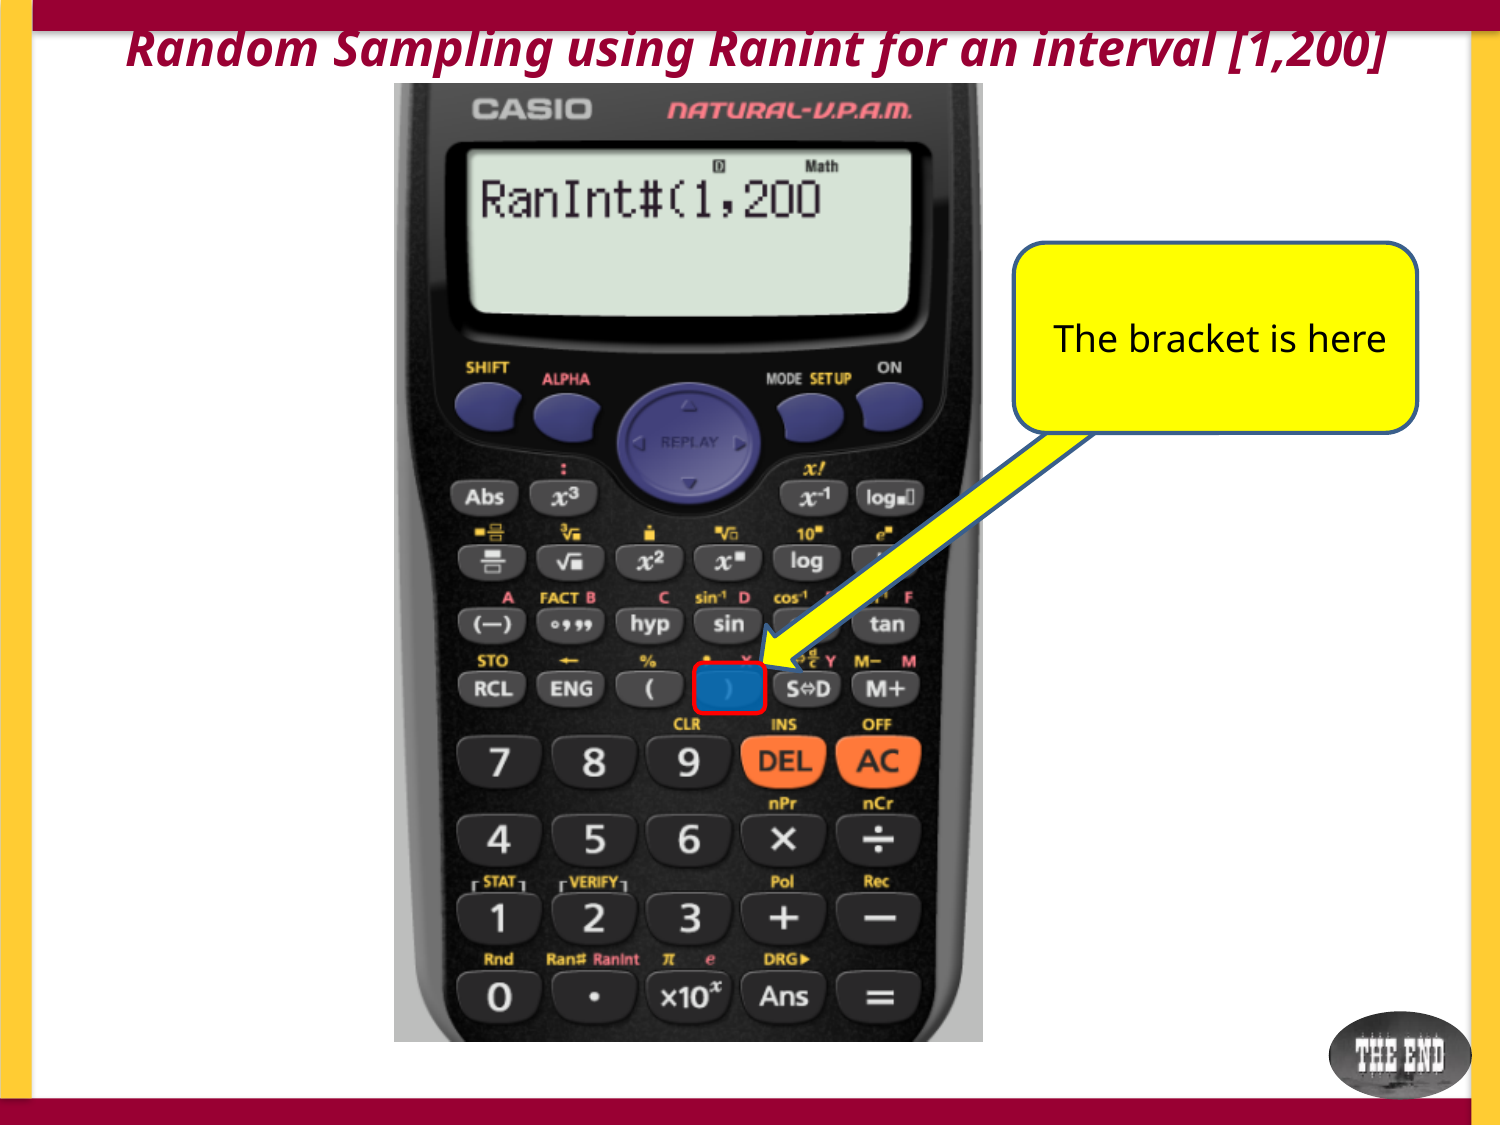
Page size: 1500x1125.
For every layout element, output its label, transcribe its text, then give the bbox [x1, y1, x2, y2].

text_box [988, 435, 1095, 516]
picture [1328, 1011, 1472, 1100]
picture [394, 83, 983, 1042]
text_box Random Sampling using Ranint for an interval [1,200] [32, 9, 1481, 85]
text_box The bracket is here [1011, 240, 1420, 436]
